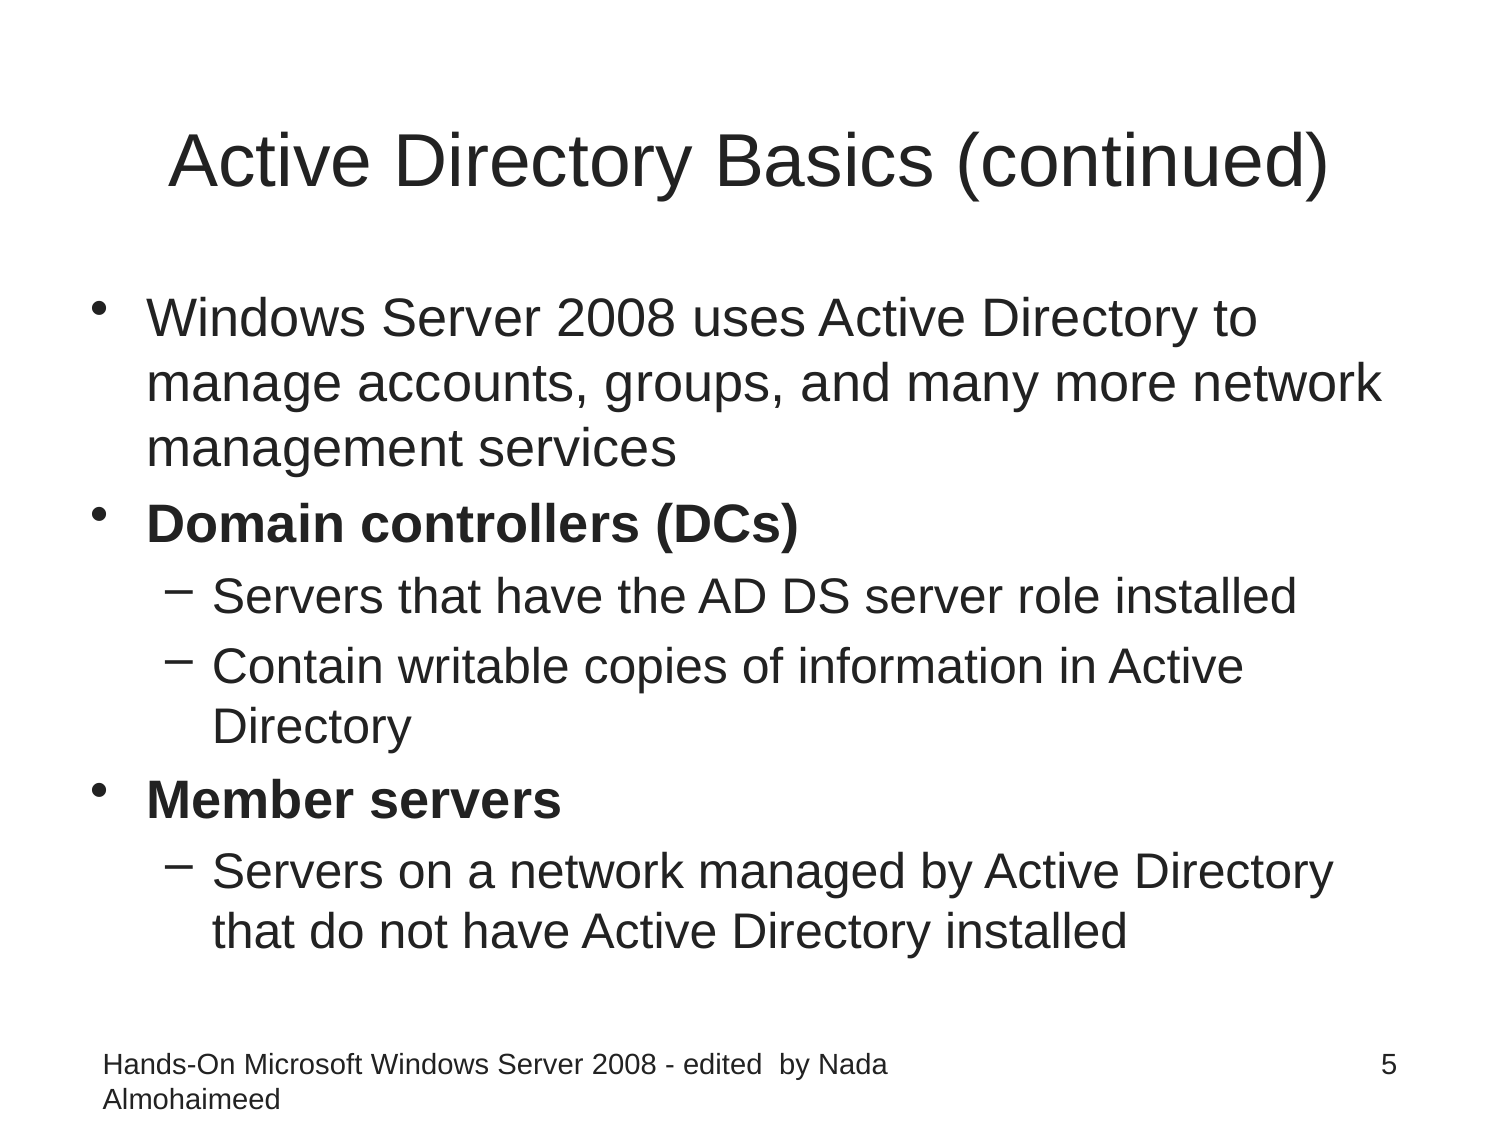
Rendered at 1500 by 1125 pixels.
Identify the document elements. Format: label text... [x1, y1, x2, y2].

slide_number 5 [1074, 1037, 1413, 1101]
title Active Directory Basics (continued) [87, 62, 1413, 251]
list Windows Server 2008 uses Active Directory to manage accounts, groups, and many more network management services Domain controllers (DCs) Servers that have the AD DS server role installed Contain writable copies of information in Active Directory Member servers Servers on a network managed by Active Directory that do not have Active Directory installed [74, 274, 1438, 1026]
footer Hands-On Microsoft Windows Server 2008 - edited by Nada Almohaimeed [87, 1037, 1051, 1101]
